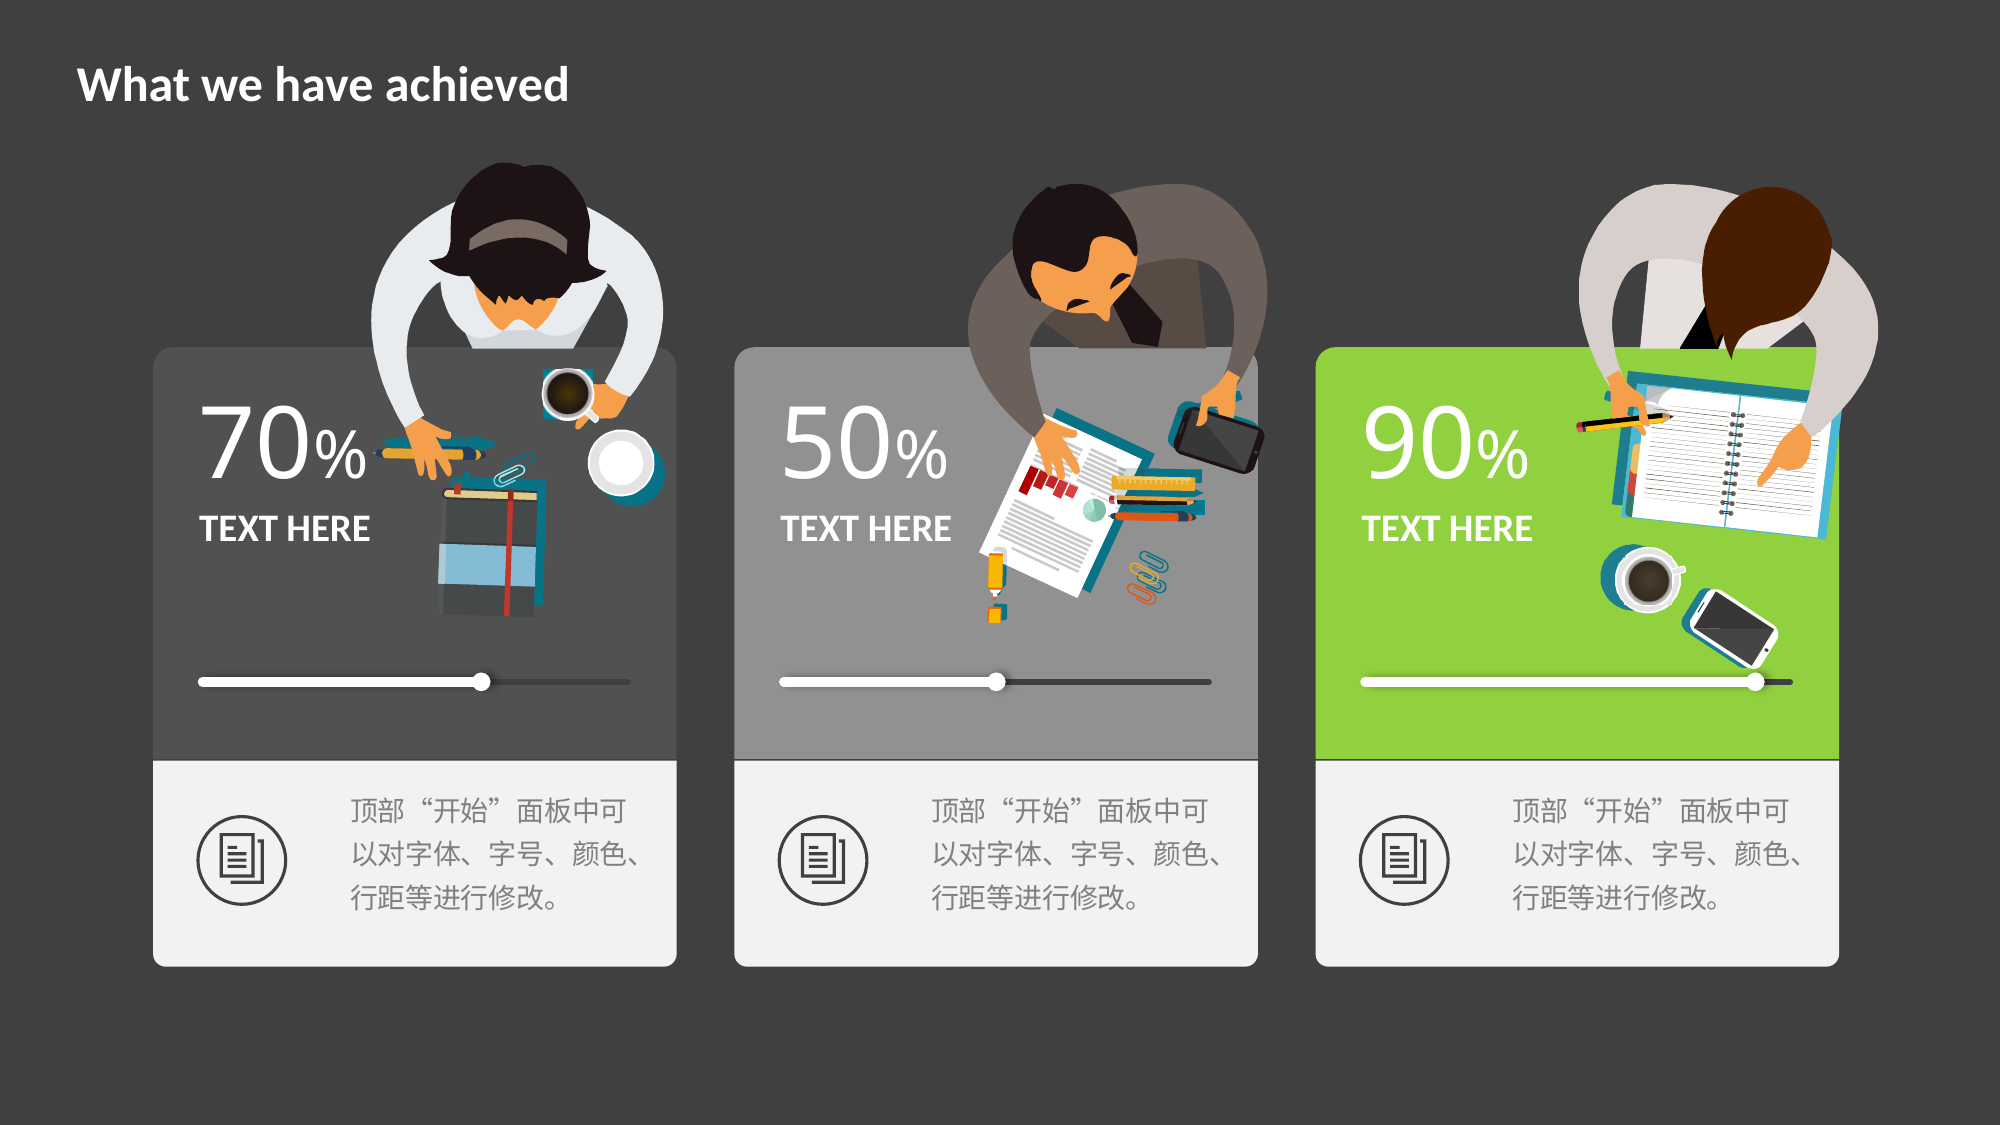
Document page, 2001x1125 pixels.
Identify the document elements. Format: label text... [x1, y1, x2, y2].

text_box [779, 816, 867, 905]
text_box 顶部“开始”面板中可以对字体、字号、颜色、行距等进行修改。 [329, 773, 651, 924]
text_box [152, 346, 678, 759]
text_box [733, 346, 1259, 759]
text_box [152, 759, 678, 968]
text_box [733, 759, 1259, 968]
text_box 顶部“开始”面板中可以对字体、字号、颜色、行距等进行修改。 [911, 773, 1233, 924]
text_box 顶部“开始”面板中可以对字体、字号、颜色、行距等进行修改。 [1492, 773, 1814, 924]
text_box 90% [1340, 368, 1551, 509]
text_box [1360, 816, 1449, 905]
text_box [1314, 346, 1841, 759]
text_box 70% [178, 368, 371, 509]
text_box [1576, 184, 1879, 669]
text_box [1314, 759, 1841, 968]
text_box 50% [759, 368, 968, 509]
list What we have achieved [61, 41, 861, 130]
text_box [197, 816, 286, 905]
text_box TEXT HERE [760, 509, 968, 560]
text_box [371, 162, 703, 618]
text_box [968, 184, 1268, 624]
text_box TEXT HERE [1341, 492, 1576, 560]
text_box TEXT HERE [179, 509, 371, 560]
